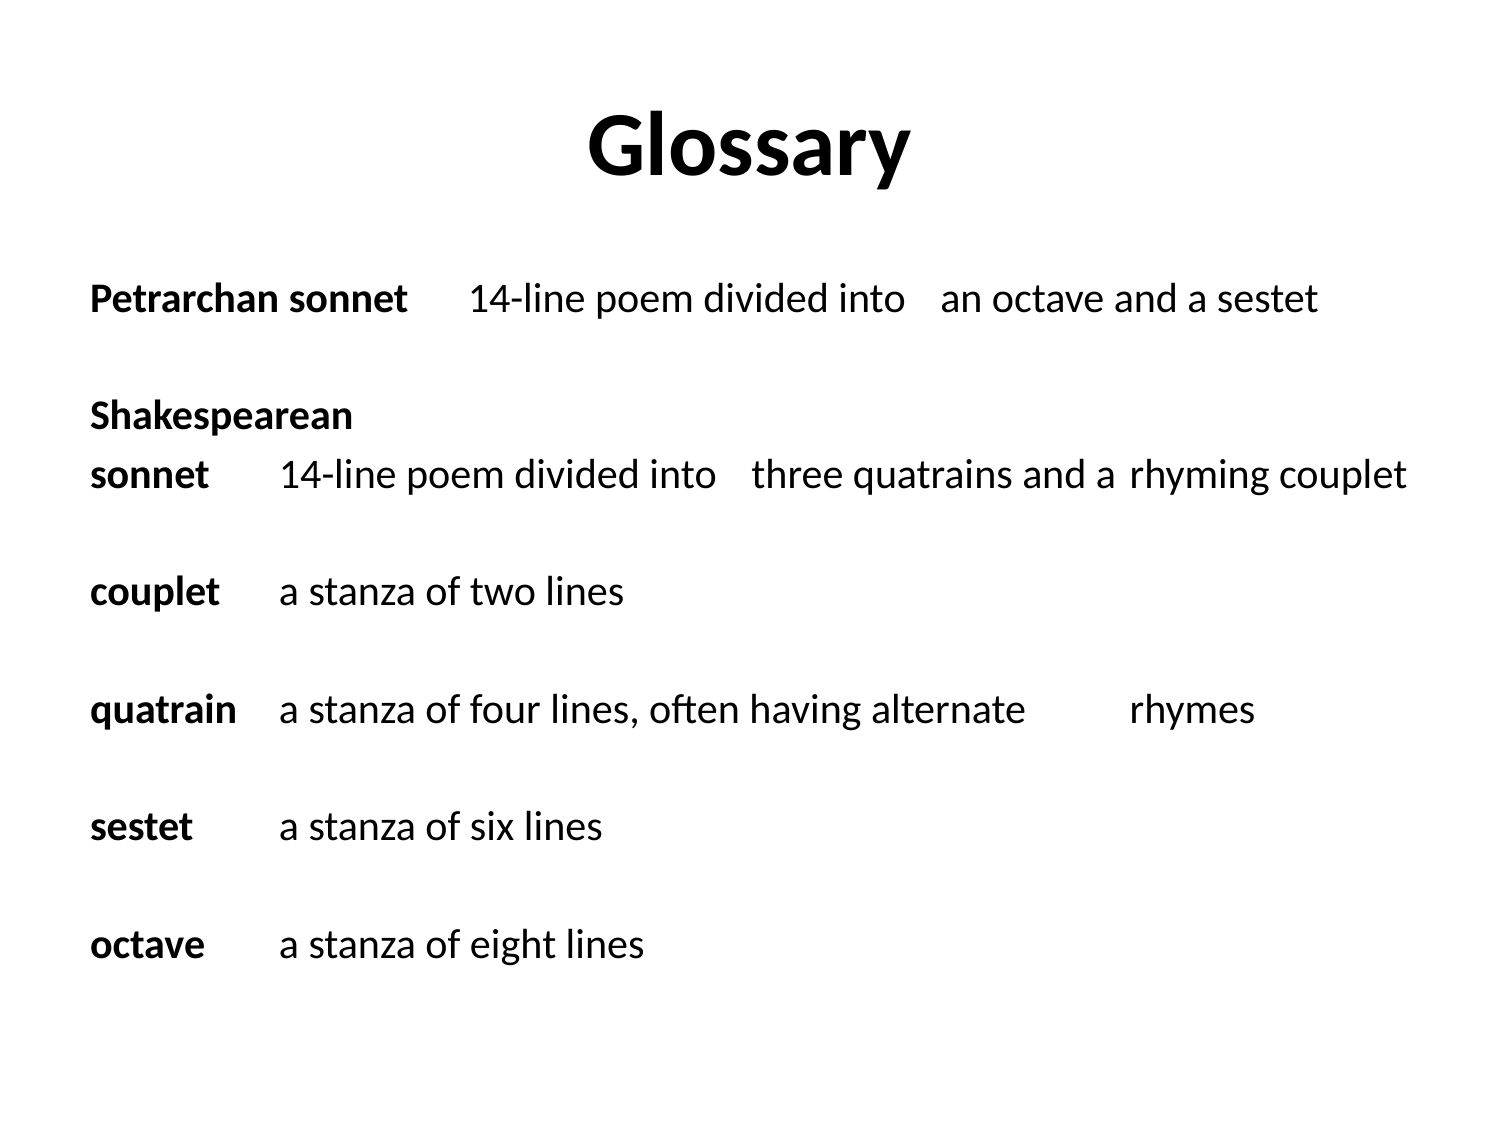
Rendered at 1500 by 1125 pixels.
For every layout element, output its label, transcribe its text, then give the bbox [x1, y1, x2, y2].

title Glossary [75, 45, 1425, 233]
list Petrarchan sonnet 14-line poem divided into an octave and a sestet Shakespearean sonnet 14-line poem divided into three quatrains and a rhyming couplet couplet a stanza of two lines quatrain a stanza of four lines, often having alternate rhymes sestet a stanza of six lines octave a stanza of eight lines [75, 262, 1425, 1005]
